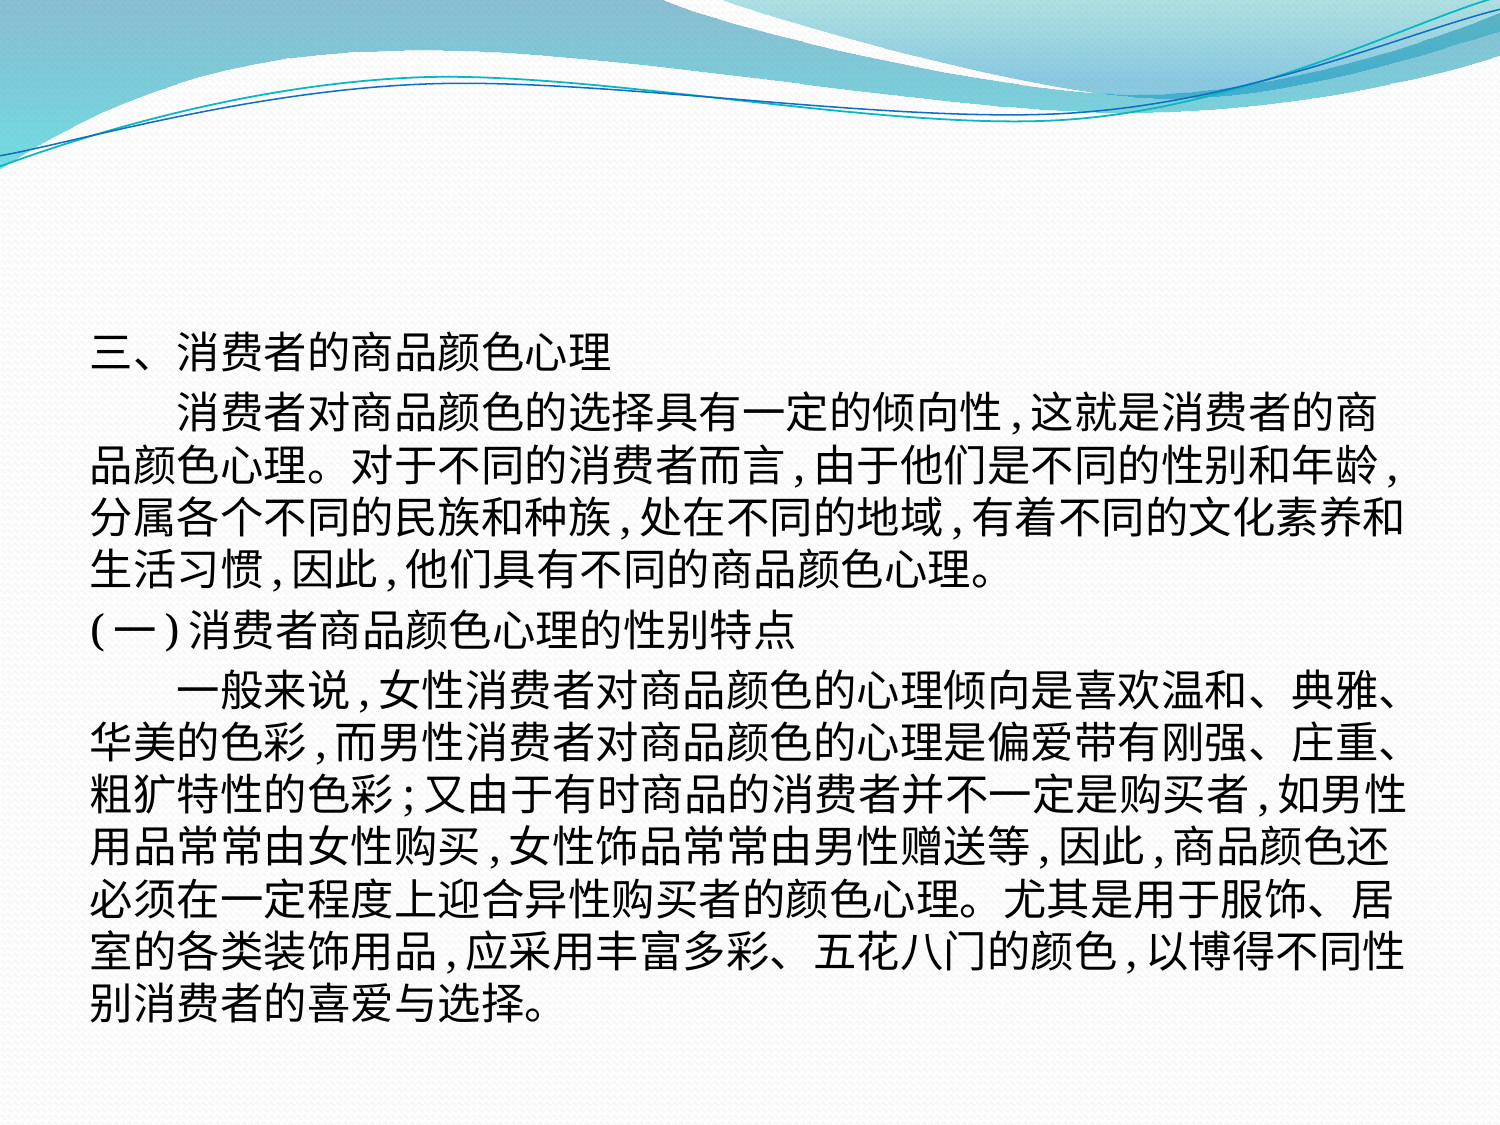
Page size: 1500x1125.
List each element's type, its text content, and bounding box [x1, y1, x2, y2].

list 三、消费者的商品颜色心理 消费者对商品颜色的选择具有一定的倾向性,这就是消费者的商品颜色心理。对于不同的消费者而言,由于他们是不同的性别和年龄,分属各个不同的民族和种族,处在不同的地域,有着不同的文化素养和生活习惯,因此,他们具有不同的商品颜色心理。 (一)消费者商品颜色心理的性别特点 一般来说,女性消费者对商品颜色的心理倾向是喜欢温和、典雅、华美的色彩,而男性消费者对商品颜色的心理是偏爱带有刚强、庄重、粗犷特性的色彩;又由于有时商品的消费者并不一定是购买者,如男性用品常常由女性购买,女性饰品常常由男性赠送等,因此,商品颜色还必须在一定程度上迎合异性购买者的颜色心理。尤其是用于服饰、居室的各类装饰用品,应采用丰富多彩、五花八门的颜色,以博得不同性别消费者的喜爱与选择。 [75, 317, 1425, 1038]
